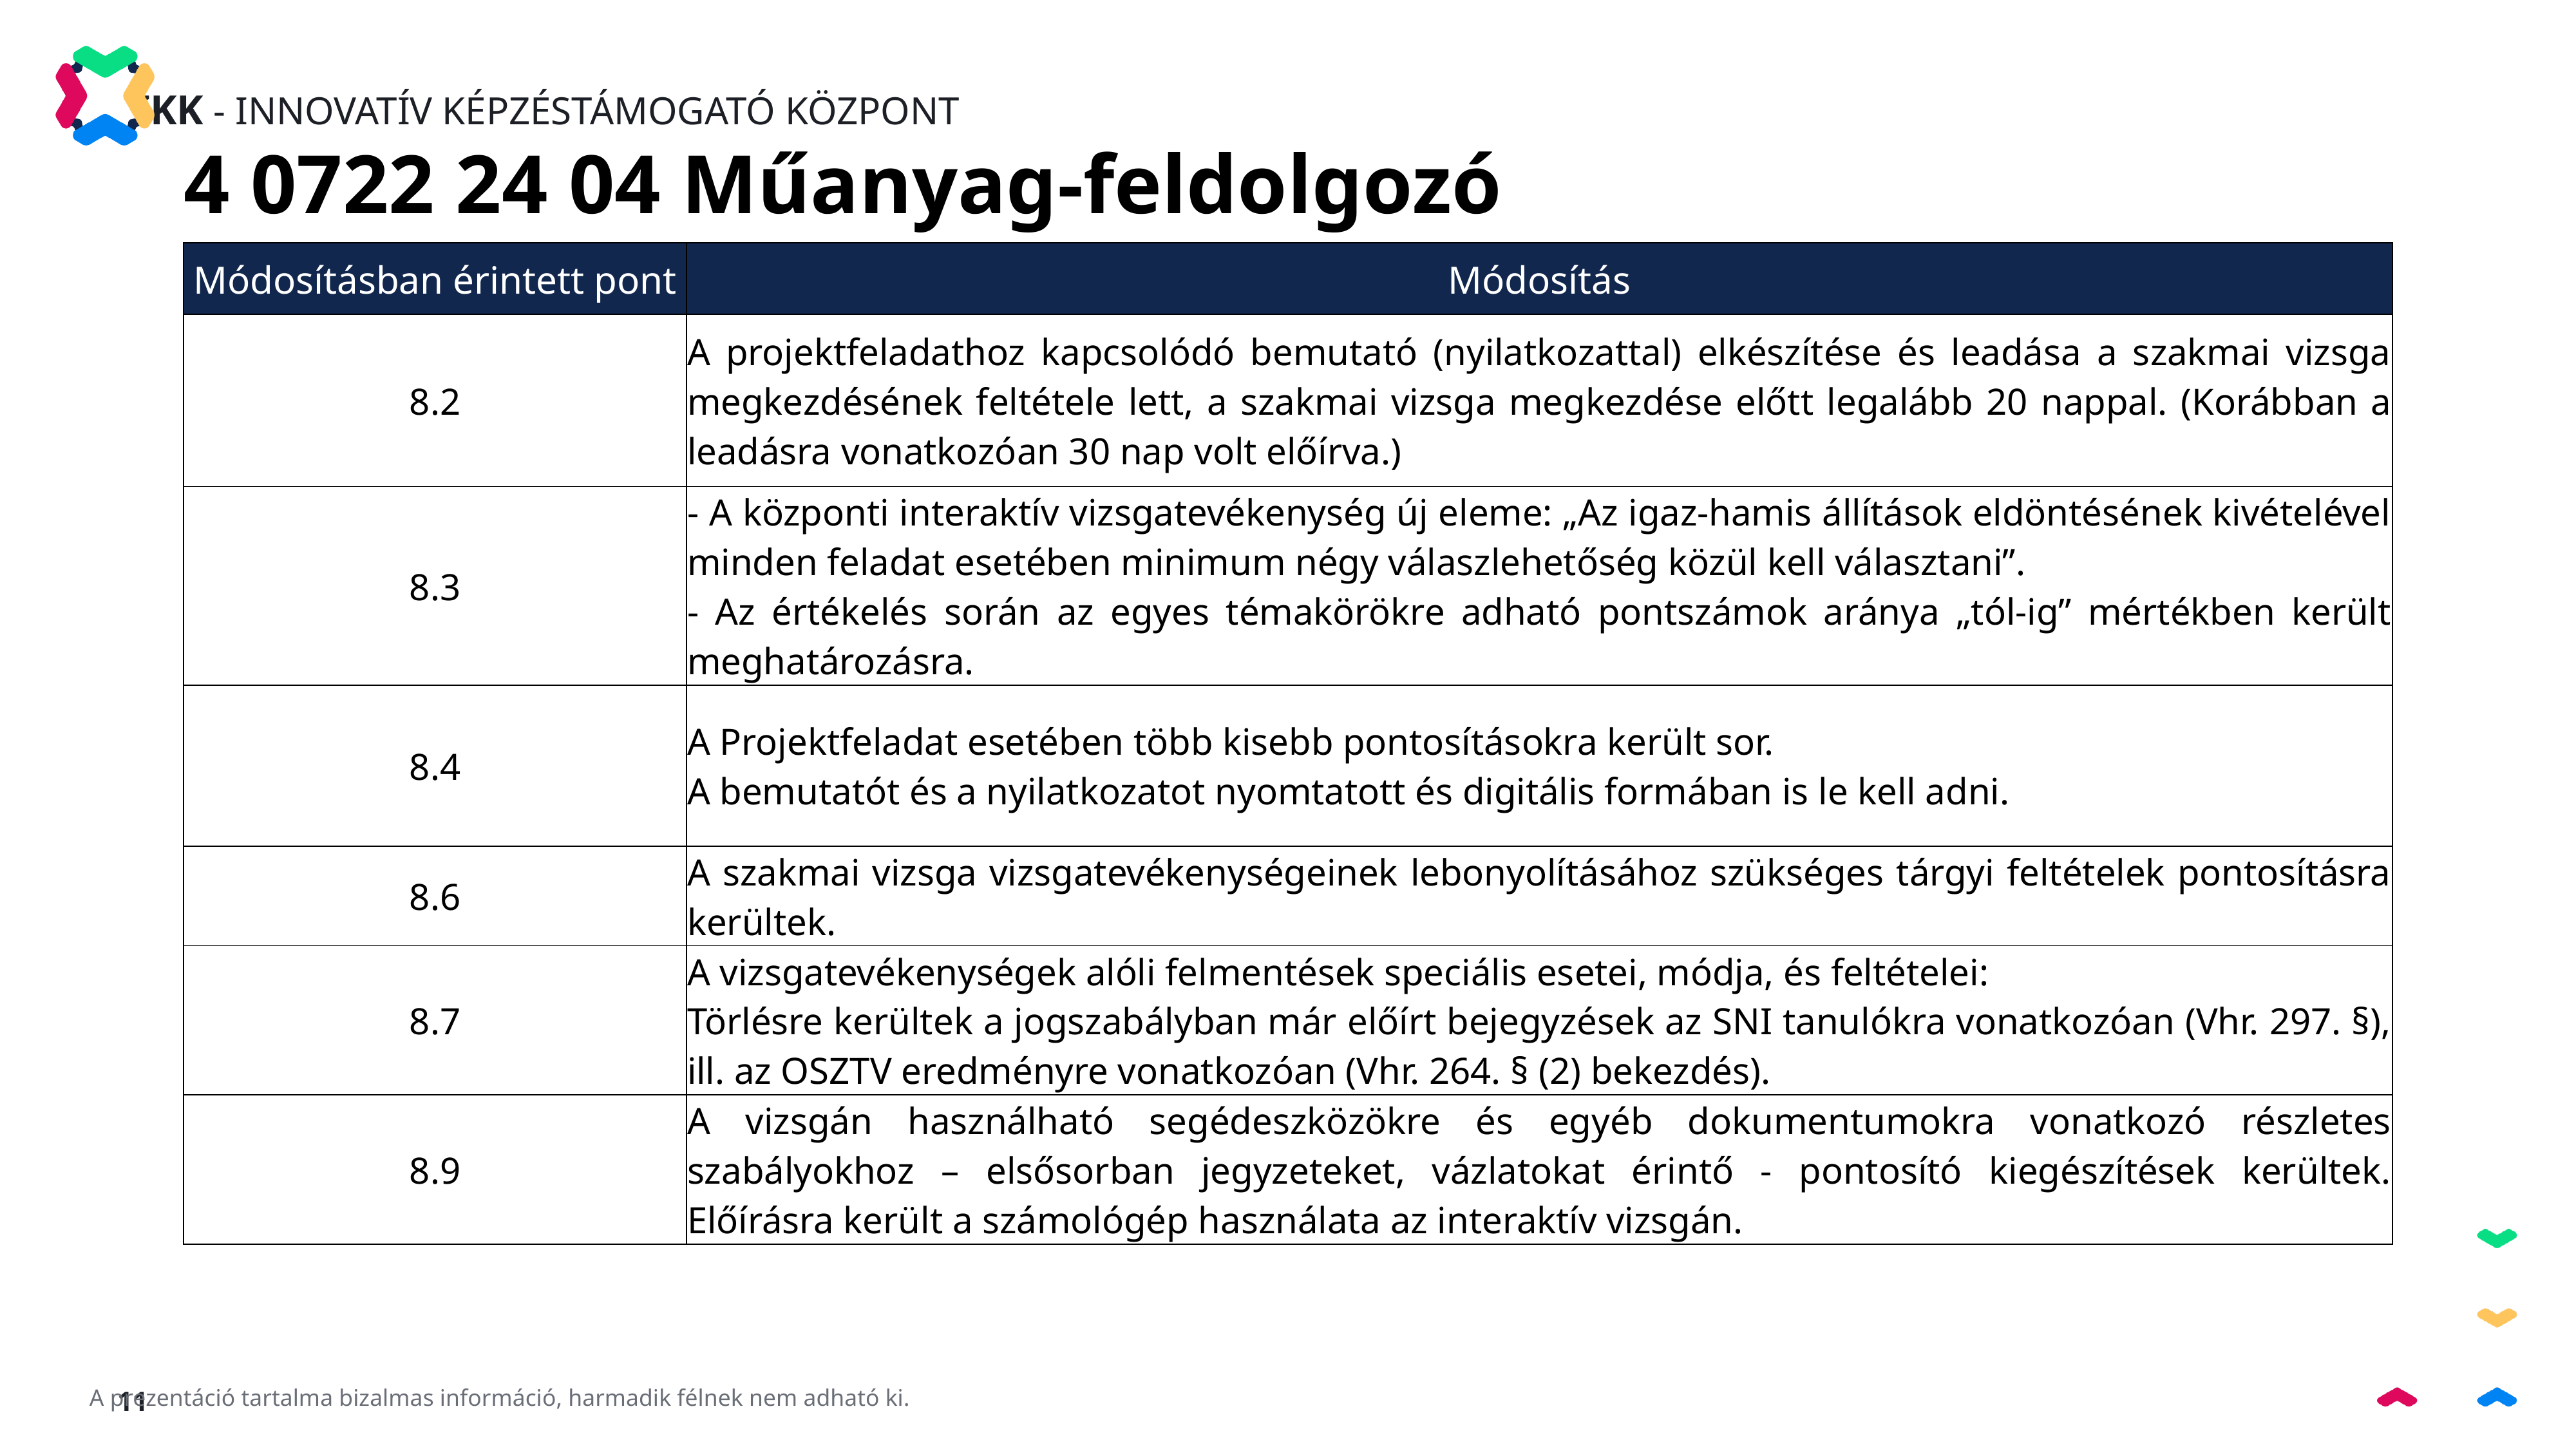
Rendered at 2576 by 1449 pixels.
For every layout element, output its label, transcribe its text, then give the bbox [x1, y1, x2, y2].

table_cell A Projektfeladat esetében több kisebb pontosításokra került sor. A bemutatót és a nyilatkozatot nyomtatott és digitális formában is le kell adni. [687, 686, 2392, 846]
picture [55, 46, 155, 146]
table_cell 8.2 [184, 315, 686, 486]
table_cell 8.6 [184, 847, 686, 945]
table_cell A projektfeladathoz kapcsolódó bemutató (nyilatkozattal) elkészítése és leadása a szakmai vizsga megkezdésének feltétele lett, a szakmai vizsga megkezdése előtt legalább 20 nappal. (Korábban a leadásra vonatkozóan 30 nap volt előírva.) [687, 315, 2392, 486]
table_header Módosítás [687, 243, 2392, 314]
list 4 0722 24 04 Műanyag-feldolgozó [184, 133, 2568, 243]
table_cell 8.9 [184, 1095, 686, 1244]
table_cell A vizsgatevékenységek alóli felmentések speciális esetei, módja, és feltételei: Törlésre kerültek a jogszabályban már előírt bejegyzések az SNI tanulókra vonatkozóan (Vhr. 297. §), ill. az OSZTV eredményre vonatkozóan (Vhr. 264. § (2) bekezdés). [687, 946, 2392, 1094]
table_cell A vizsgán használható segédeszközökre és egyéb dokumentumokra vonatkozó részletes szabályokhoz – elsősorban jegyzeteket, vázlatokat érintő - pontosító kiegészítések kerültek. Előírásra került a számológép használata az interaktív vizsgán. [687, 1095, 2392, 1244]
picture [2377, 1229, 2517, 1406]
table_cell A szakmai vizsga vizsgatevékenységeinek lebonyolításához szükséges tárgyi feltételek pontosításra kerültek. [687, 847, 2392, 945]
table_cell - A központi interaktív vizsgatevékenység új eleme: „Az igaz-hamis állítások eldöntésének kivételével minden feladat esetében minimum négy válaszlehetőség közül kell választani”. - Az értékelés során az egyes témakörökre adható pontszámok aránya „tól-ig” mértékben került meghatározásra. [687, 487, 2392, 685]
table_cell 8.3 [184, 487, 686, 685]
table_header Módosításban érintett pont [184, 243, 686, 314]
table_cell 8.7 [184, 946, 686, 1094]
table_cell 8.4 [184, 686, 686, 846]
